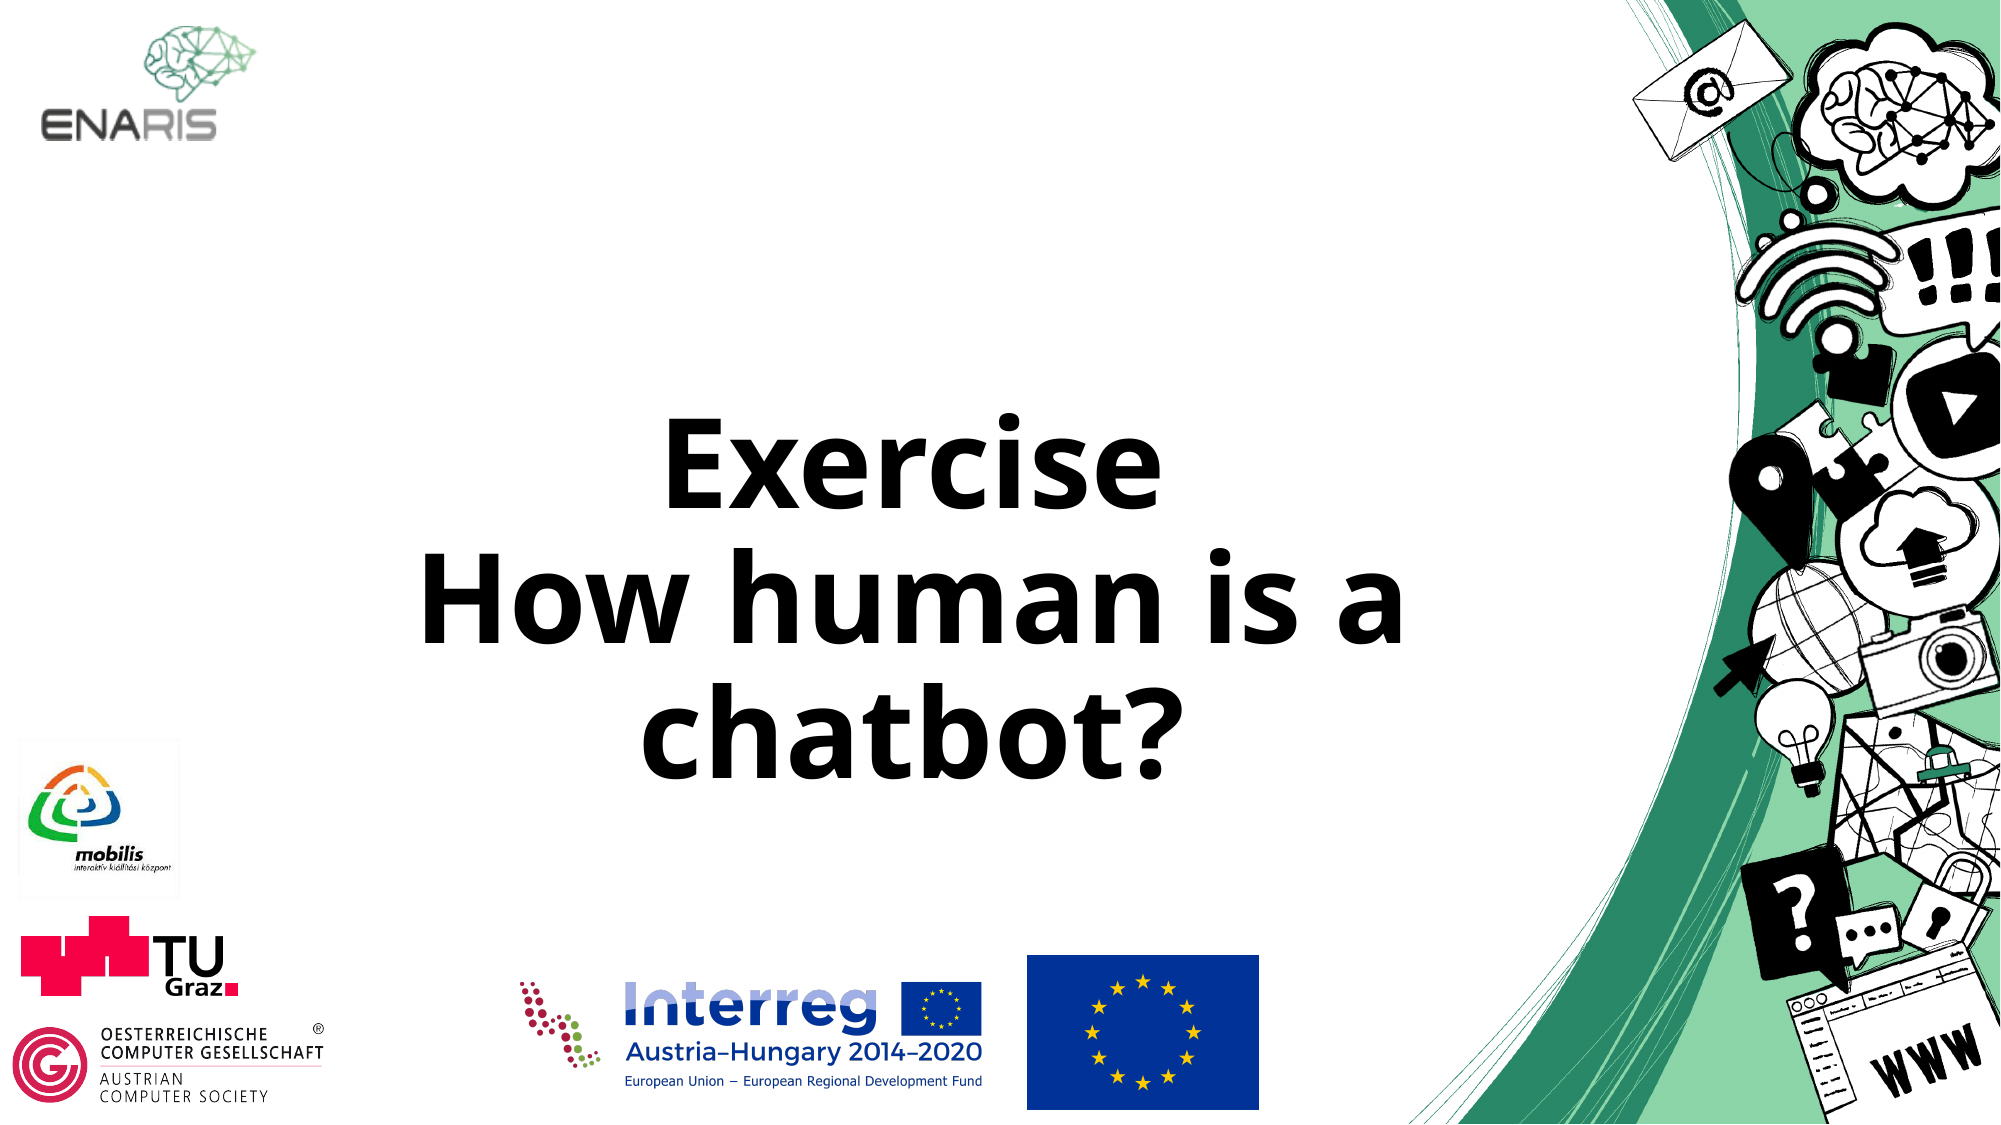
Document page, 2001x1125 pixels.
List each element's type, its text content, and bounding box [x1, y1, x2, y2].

picture [12, 1023, 324, 1103]
picture [41, 26, 258, 141]
picture [18, 738, 180, 899]
picture [21, 916, 238, 996]
picture [414, 0, 2001, 1124]
title Exercise How human is a chatbot? [266, 228, 1559, 814]
